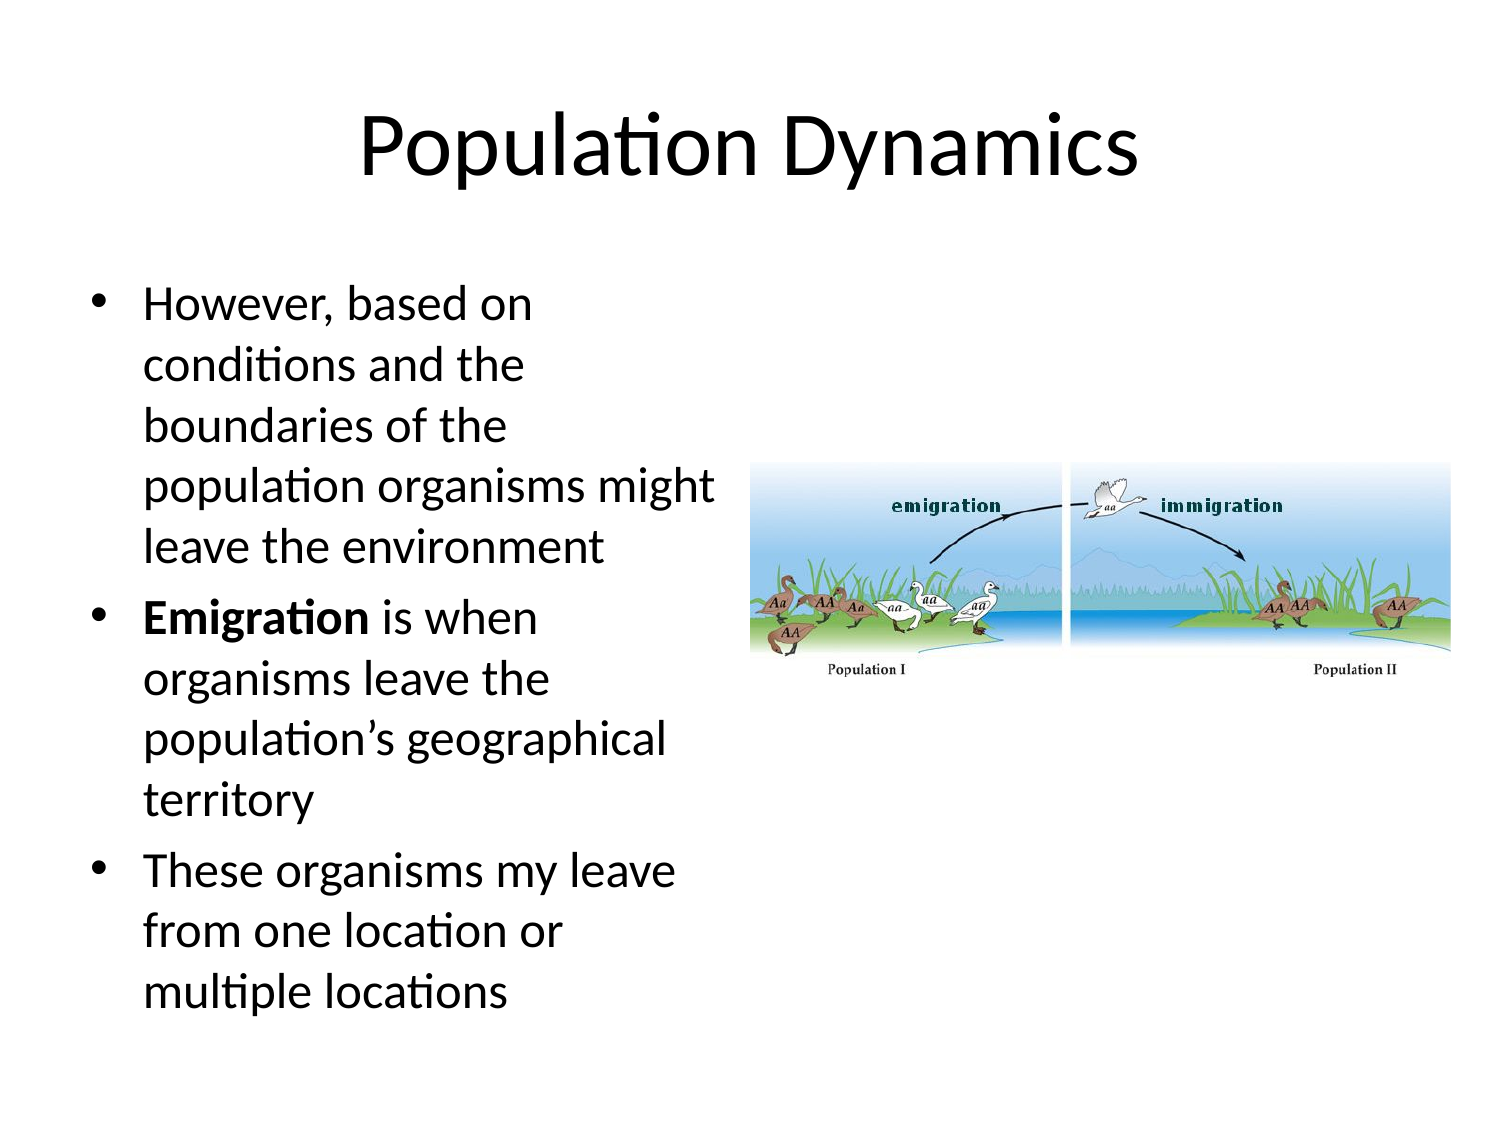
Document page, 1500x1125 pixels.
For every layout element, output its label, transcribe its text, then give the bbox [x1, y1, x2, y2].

title Population Dynamics [75, 45, 1425, 233]
picture [749, 462, 1452, 678]
list However, based on conditions and the boundaries of the population organisms might leave the environment Emigration is when organisms leave the population’s geographical territory These organisms my leave from one location or multiple locations [75, 262, 738, 1075]
